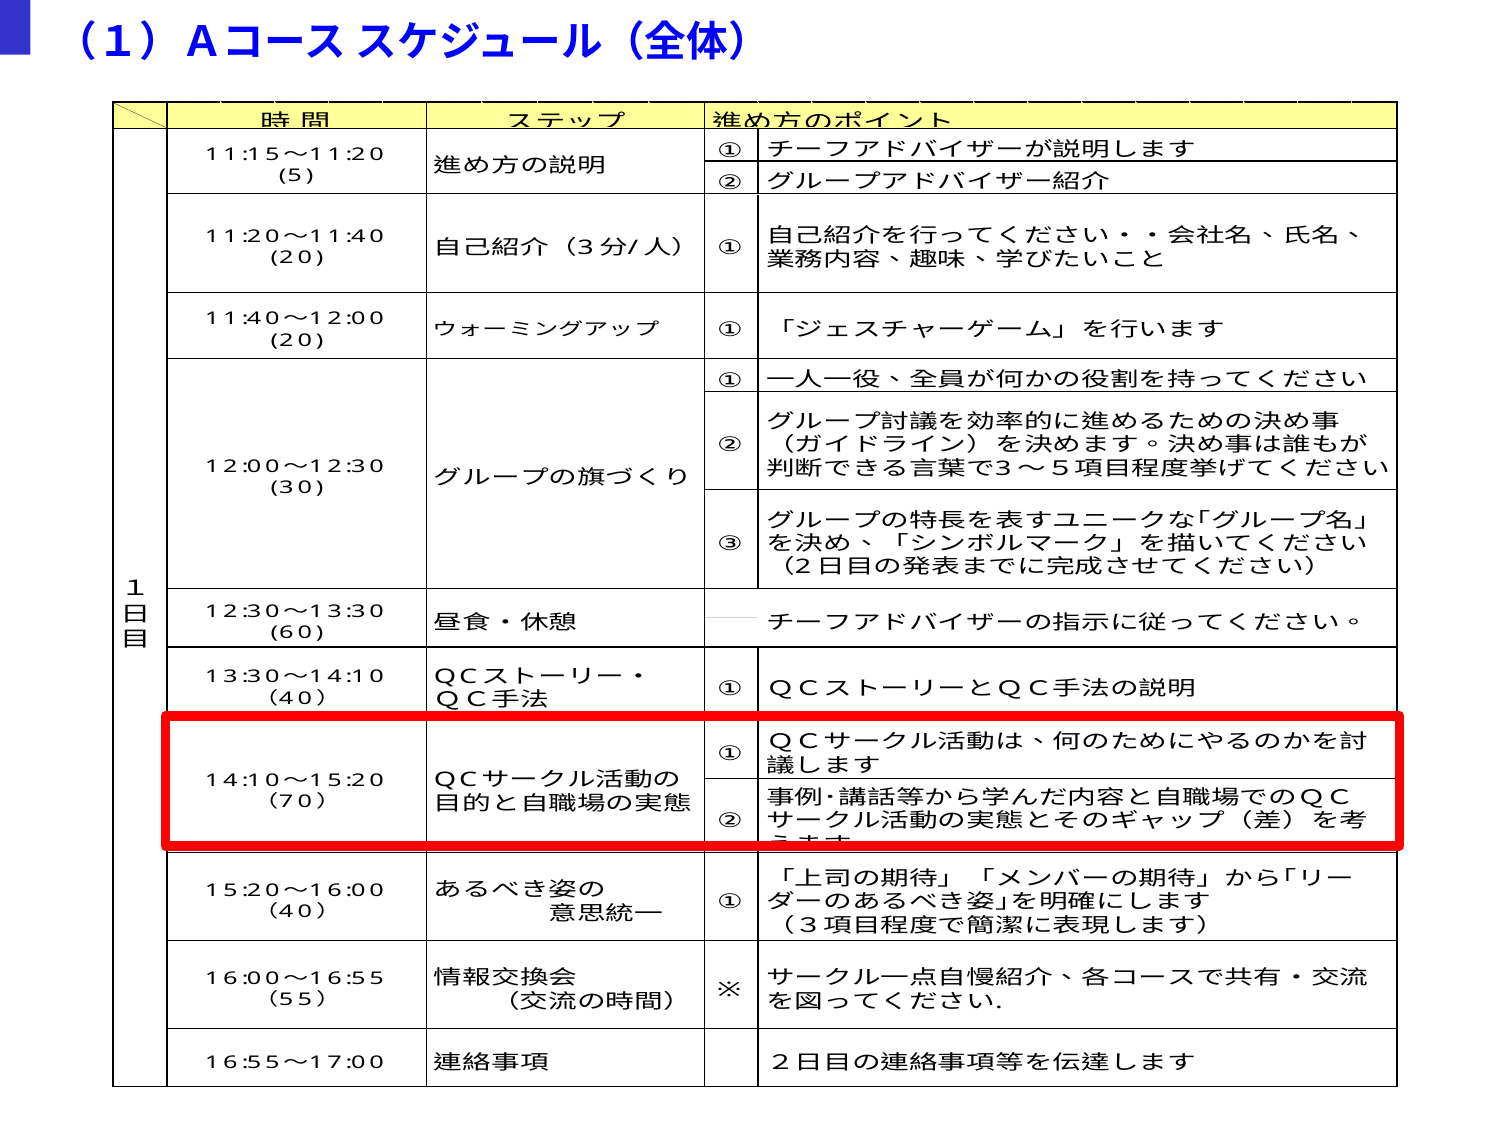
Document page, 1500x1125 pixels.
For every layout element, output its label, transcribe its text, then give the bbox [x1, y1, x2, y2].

picture [111, 101, 1400, 1089]
text_box （１）Ａコース スケジュール（全体） [41, 7, 1022, 73]
text_box [0, 0, 31, 55]
